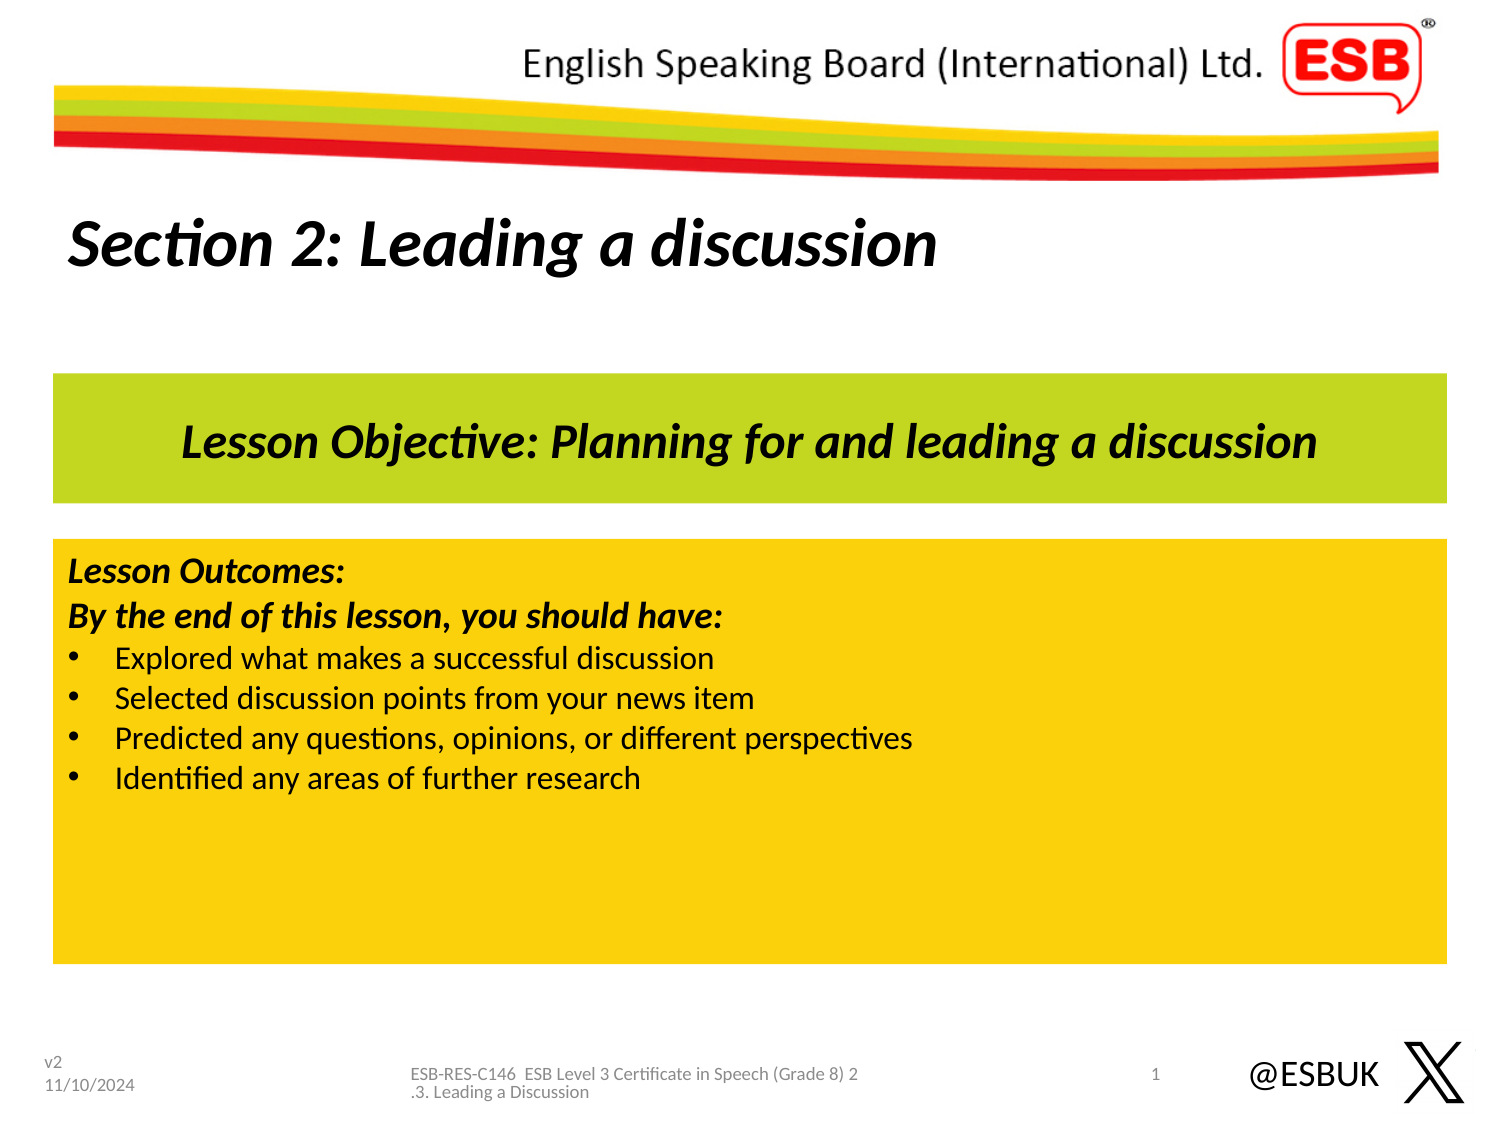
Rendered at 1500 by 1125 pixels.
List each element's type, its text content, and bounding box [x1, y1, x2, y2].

title Section 2: Leading a discussion [53, 185, 1447, 304]
picture [0, 0, 1500, 189]
text_box Lesson Outcomes: By the end of this lesson, you should have: Explored what makes a successful discussion Selected discussion points from your news item Predicted any questions, opinions, or different perspectives Identified any areas of further research [52, 538, 1448, 965]
text_box Lesson Objective: Planning for and leading a discussion [52, 372, 1448, 504]
picture [1395, 1029, 1476, 1116]
footer ESB-RES-C146 ESB Level 3 Certificate in Speech (Grade 8) 2.3. Leading a Discussion [395, 1042, 874, 1103]
slide_number 1 [930, 1042, 1176, 1103]
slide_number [29, 1042, 160, 1103]
